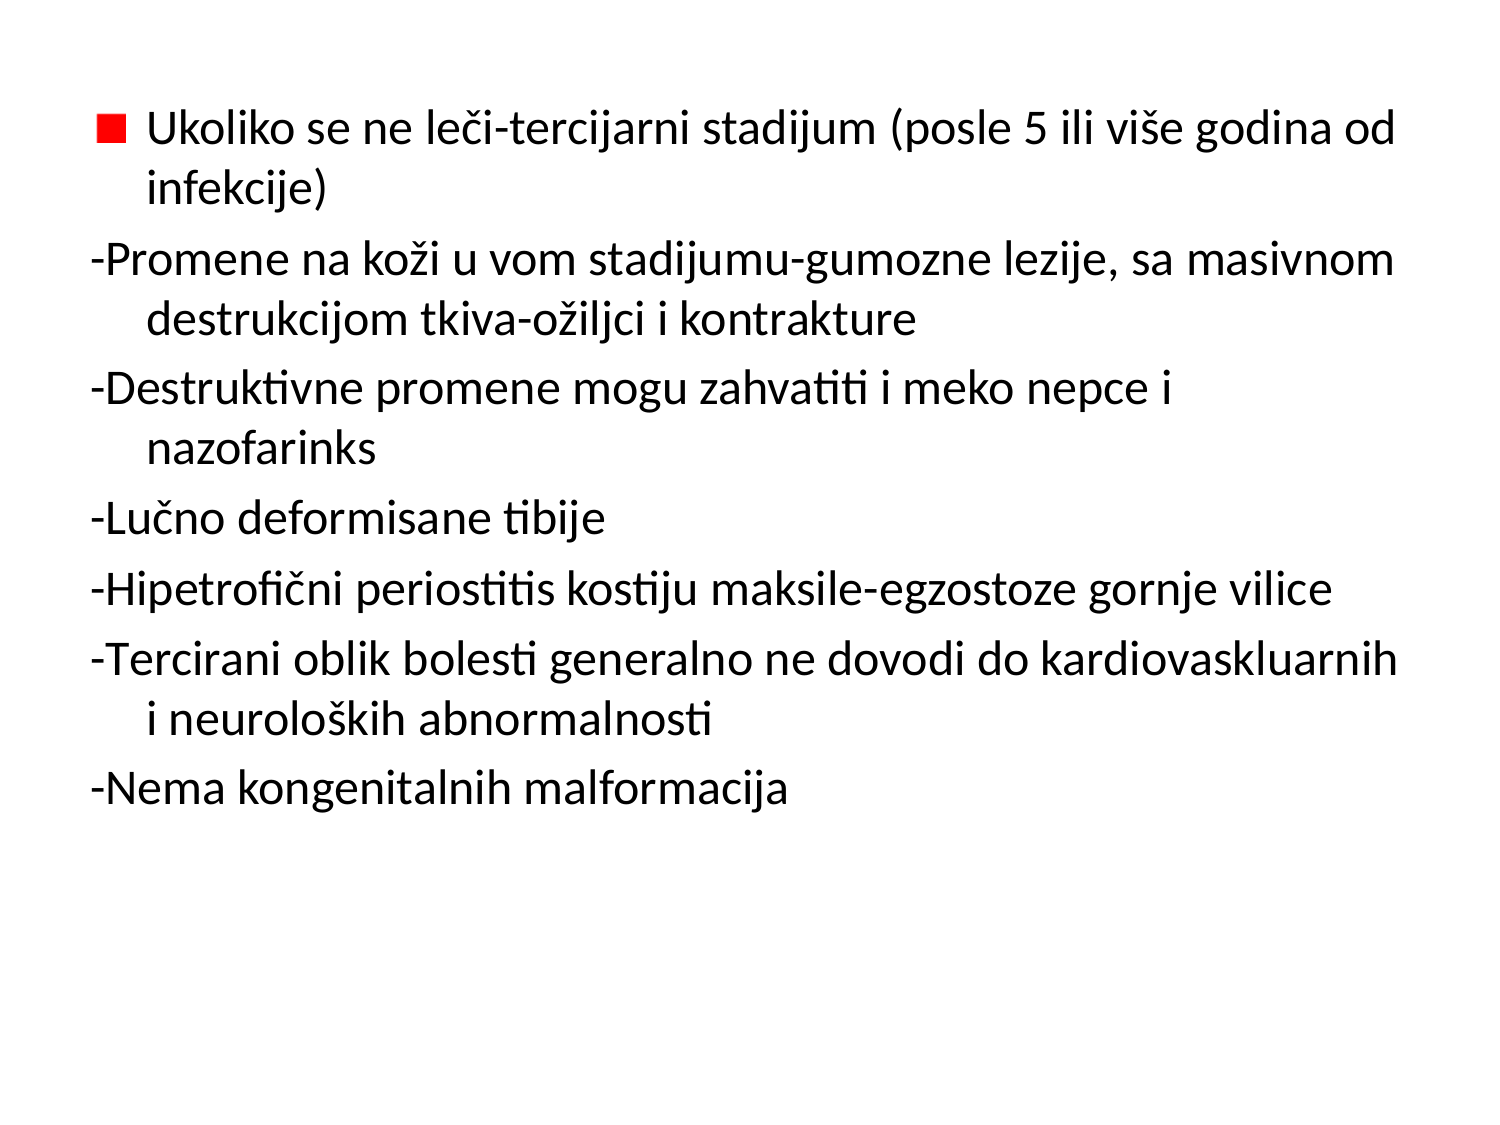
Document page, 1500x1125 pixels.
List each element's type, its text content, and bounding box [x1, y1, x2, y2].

list Ukoliko se ne leči-tercijarni stadijum (posle 5 ili više godina od infekcije) -Promene na koži u vom stadijumu-gumozne lezije, sa masivnom destrukcijom tkiva-ožiljci i kontrakture -Destruktivne promene mogu zahvatiti i meko nepce i nazofarinks -Lučno deformisane tibije -Hipetrofični periostitis kostiju maksile-egzostoze gornje vilice -Tercirani oblik bolesti generalno ne dovodi do kardiovaskluarnih i neuroloških abnormalnosti -Nema kongenitalnih malformacija [75, 87, 1425, 1005]
picture [90, 107, 126, 143]
